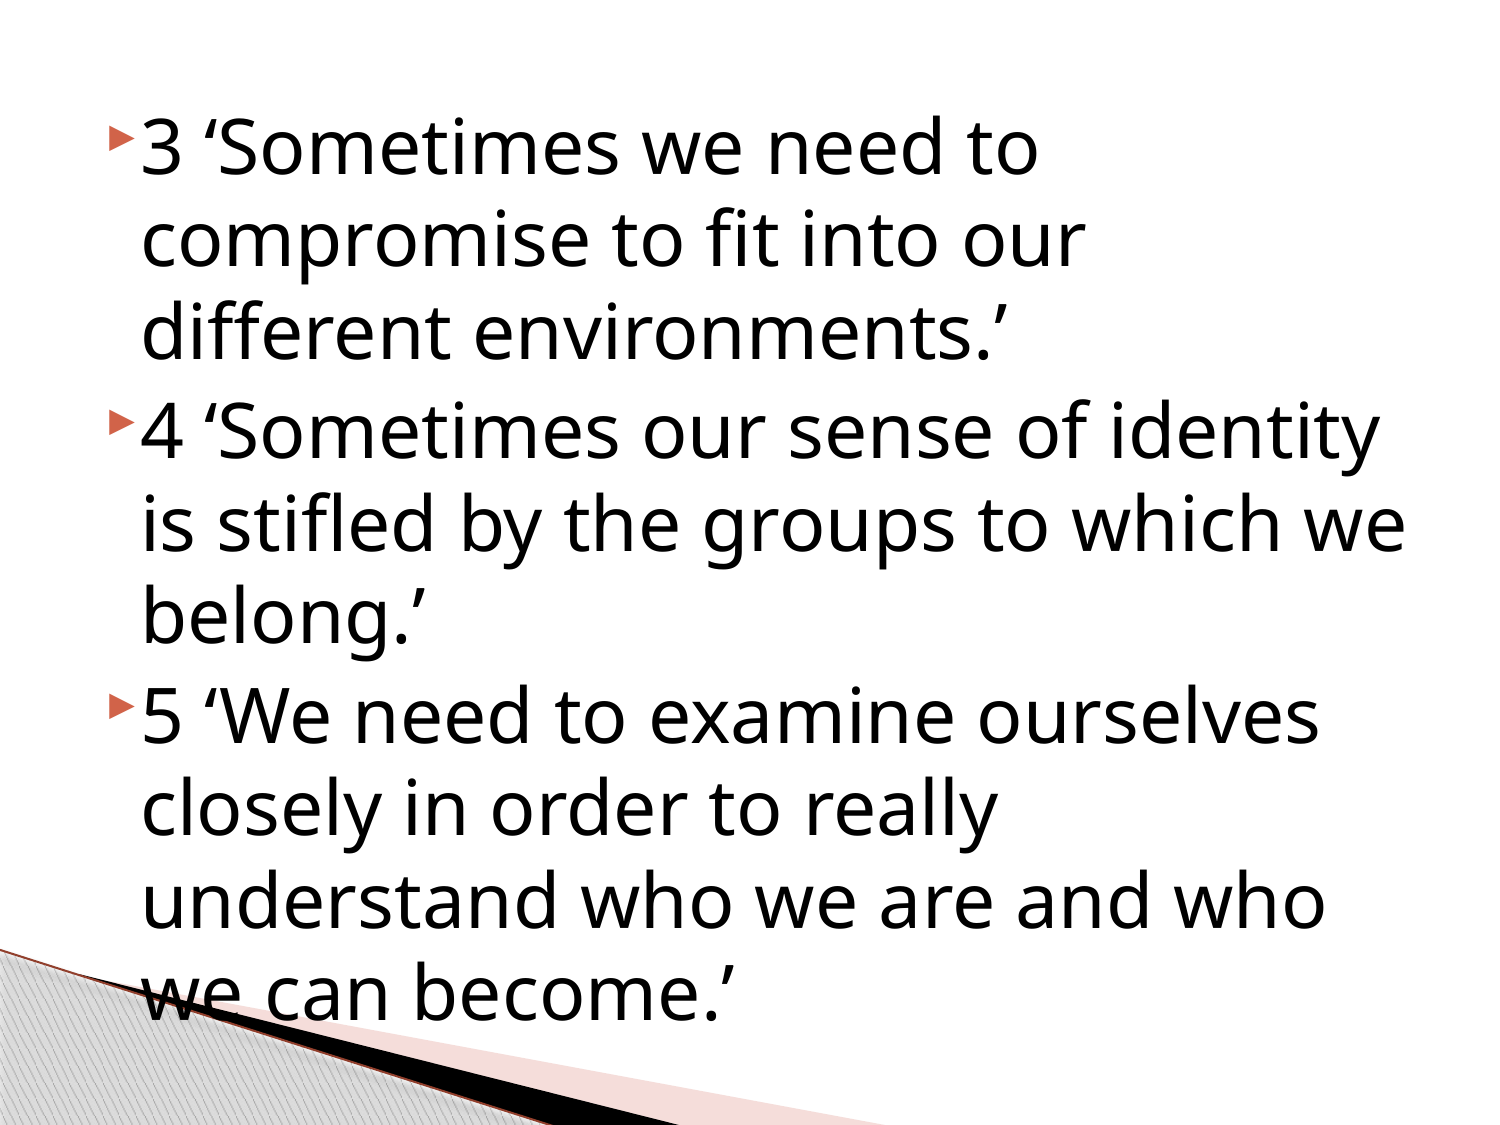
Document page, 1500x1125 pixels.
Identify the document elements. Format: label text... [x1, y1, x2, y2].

list 3 ‘Sometimes we need to compromise to fit into our different environments.’ 4 ‘Sometimes our sense of identity is stifled by the groups to which we belong.’ 5 ‘We need to examine ourselves closely in order to really understand who we are and who we can become.’ [75, 90, 1425, 1047]
